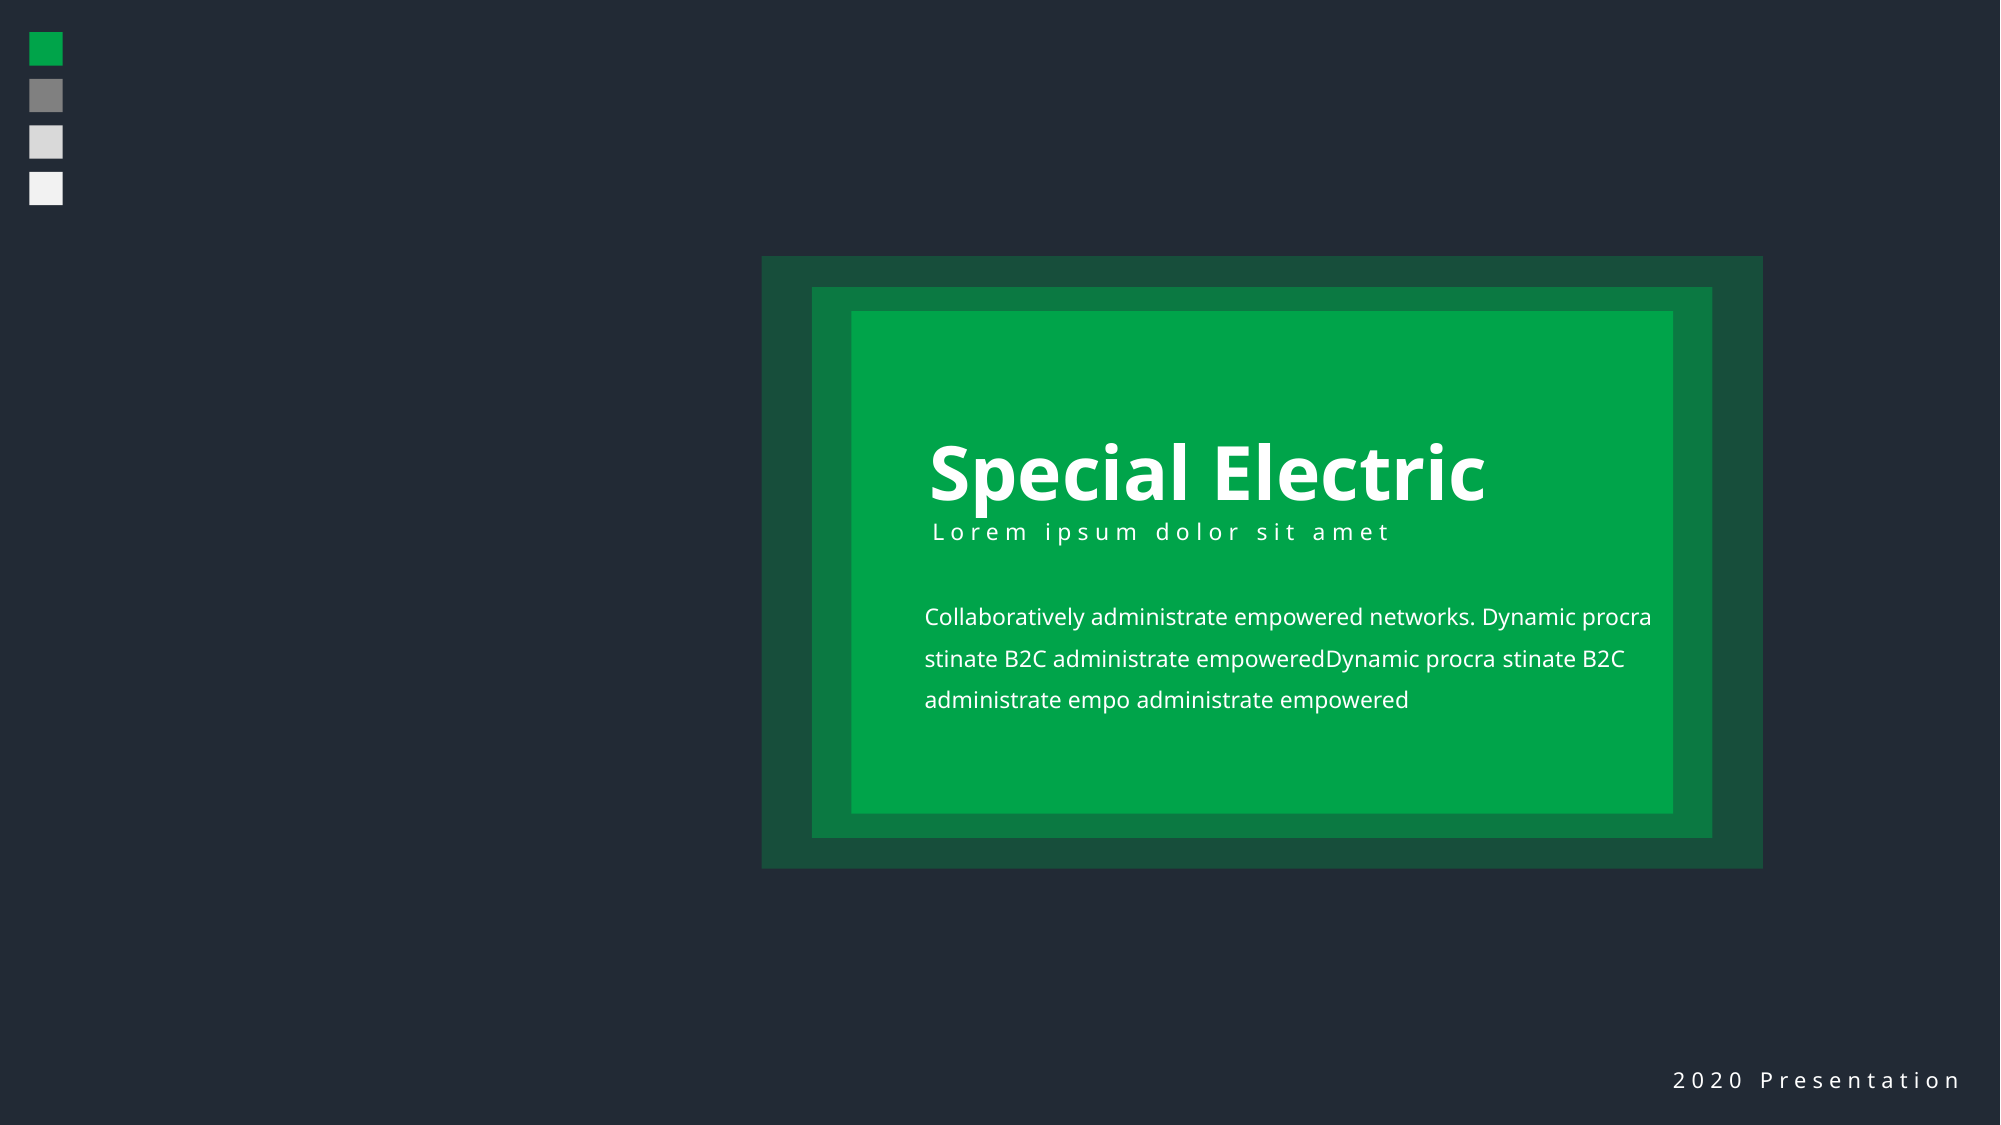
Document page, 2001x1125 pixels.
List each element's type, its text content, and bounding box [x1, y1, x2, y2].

picture [122, 116, 1878, 1009]
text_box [29, 32, 63, 206]
text_box 2020 Presentation [1599, 1059, 1974, 1101]
